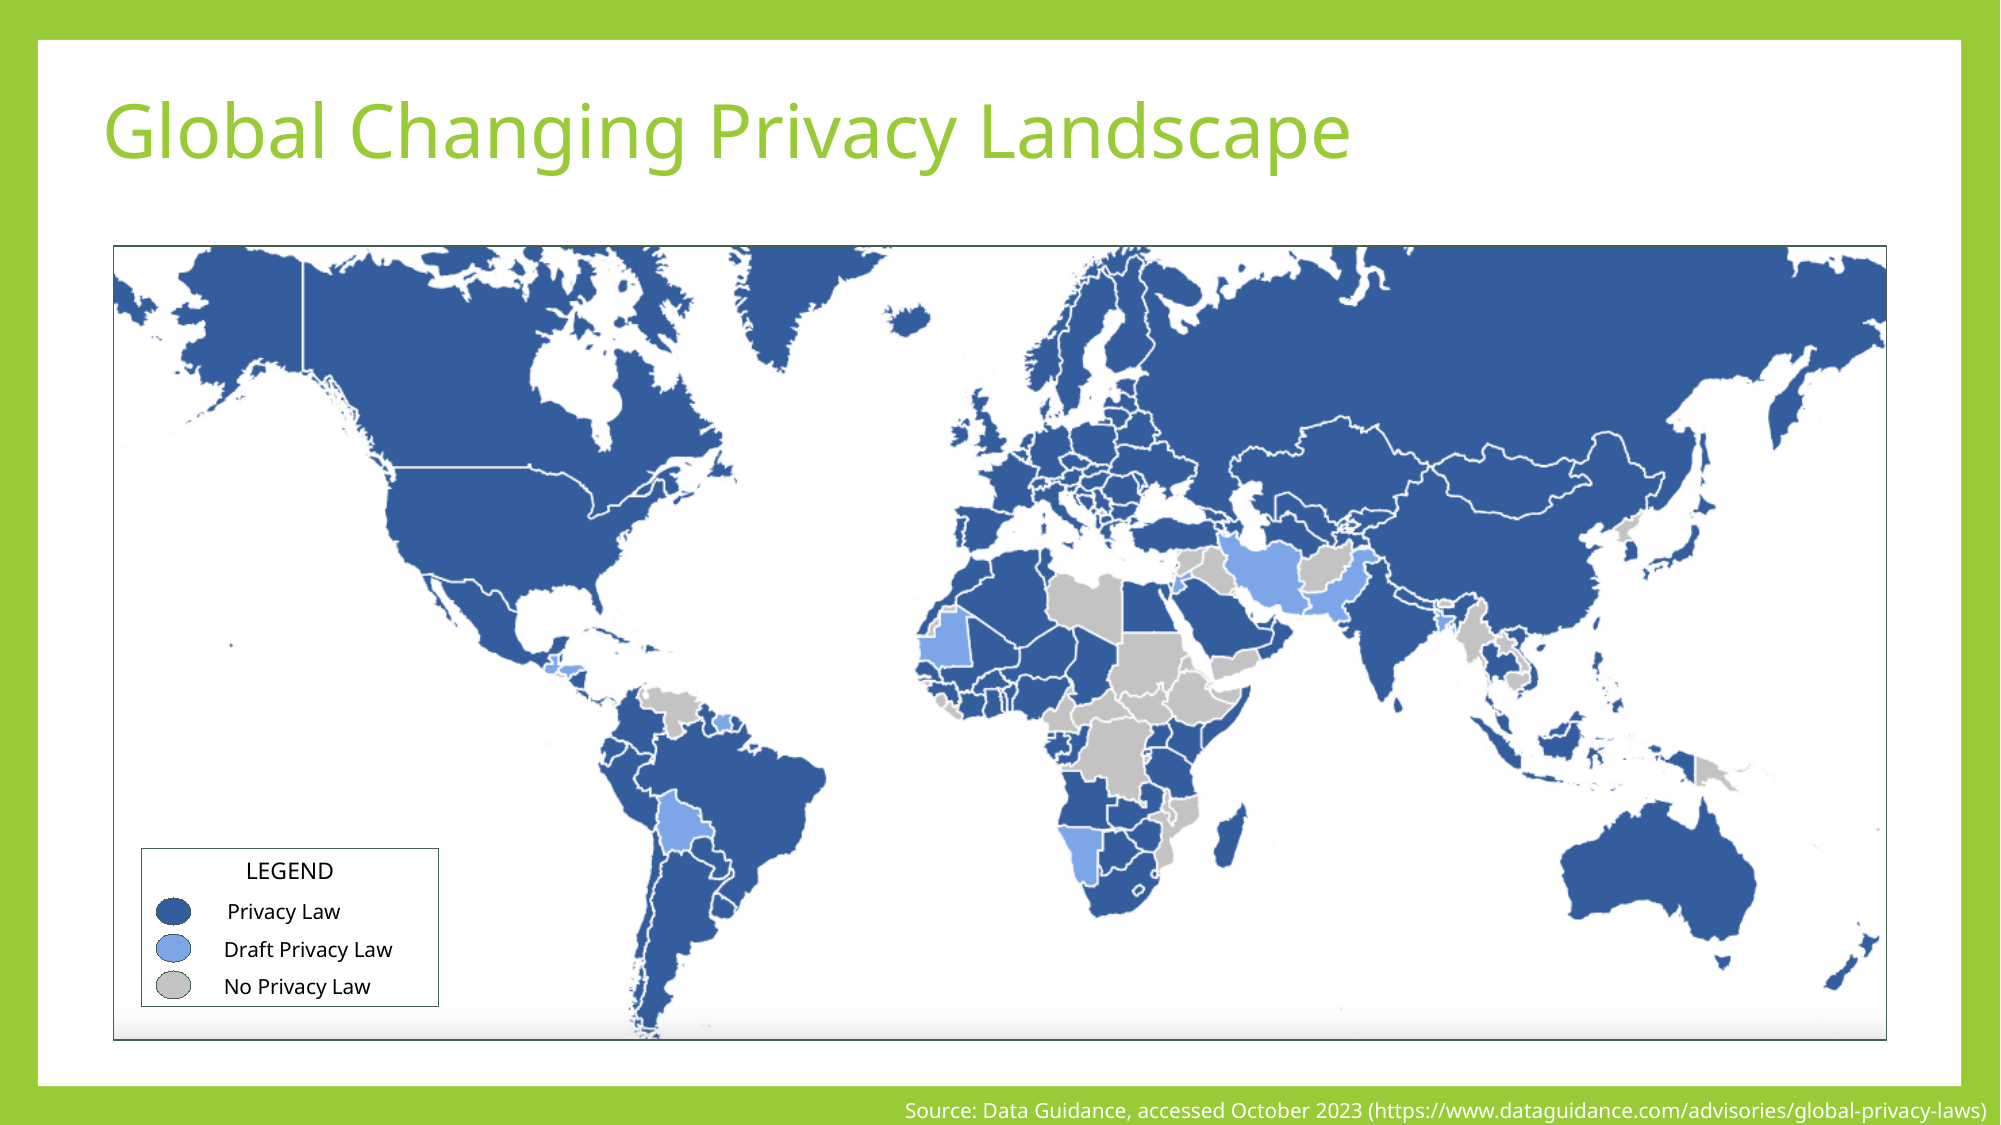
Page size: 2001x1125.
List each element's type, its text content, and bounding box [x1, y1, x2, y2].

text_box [141, 848, 439, 1011]
text_box Source: Data Guidance, accessed October 2023 (https://www.dataguidance.com/advisories/global-privacy-laws) [802, 1090, 2000, 1125]
picture [113, 246, 1887, 1040]
title Global Changing Privacy Landscape [87, 72, 1914, 196]
